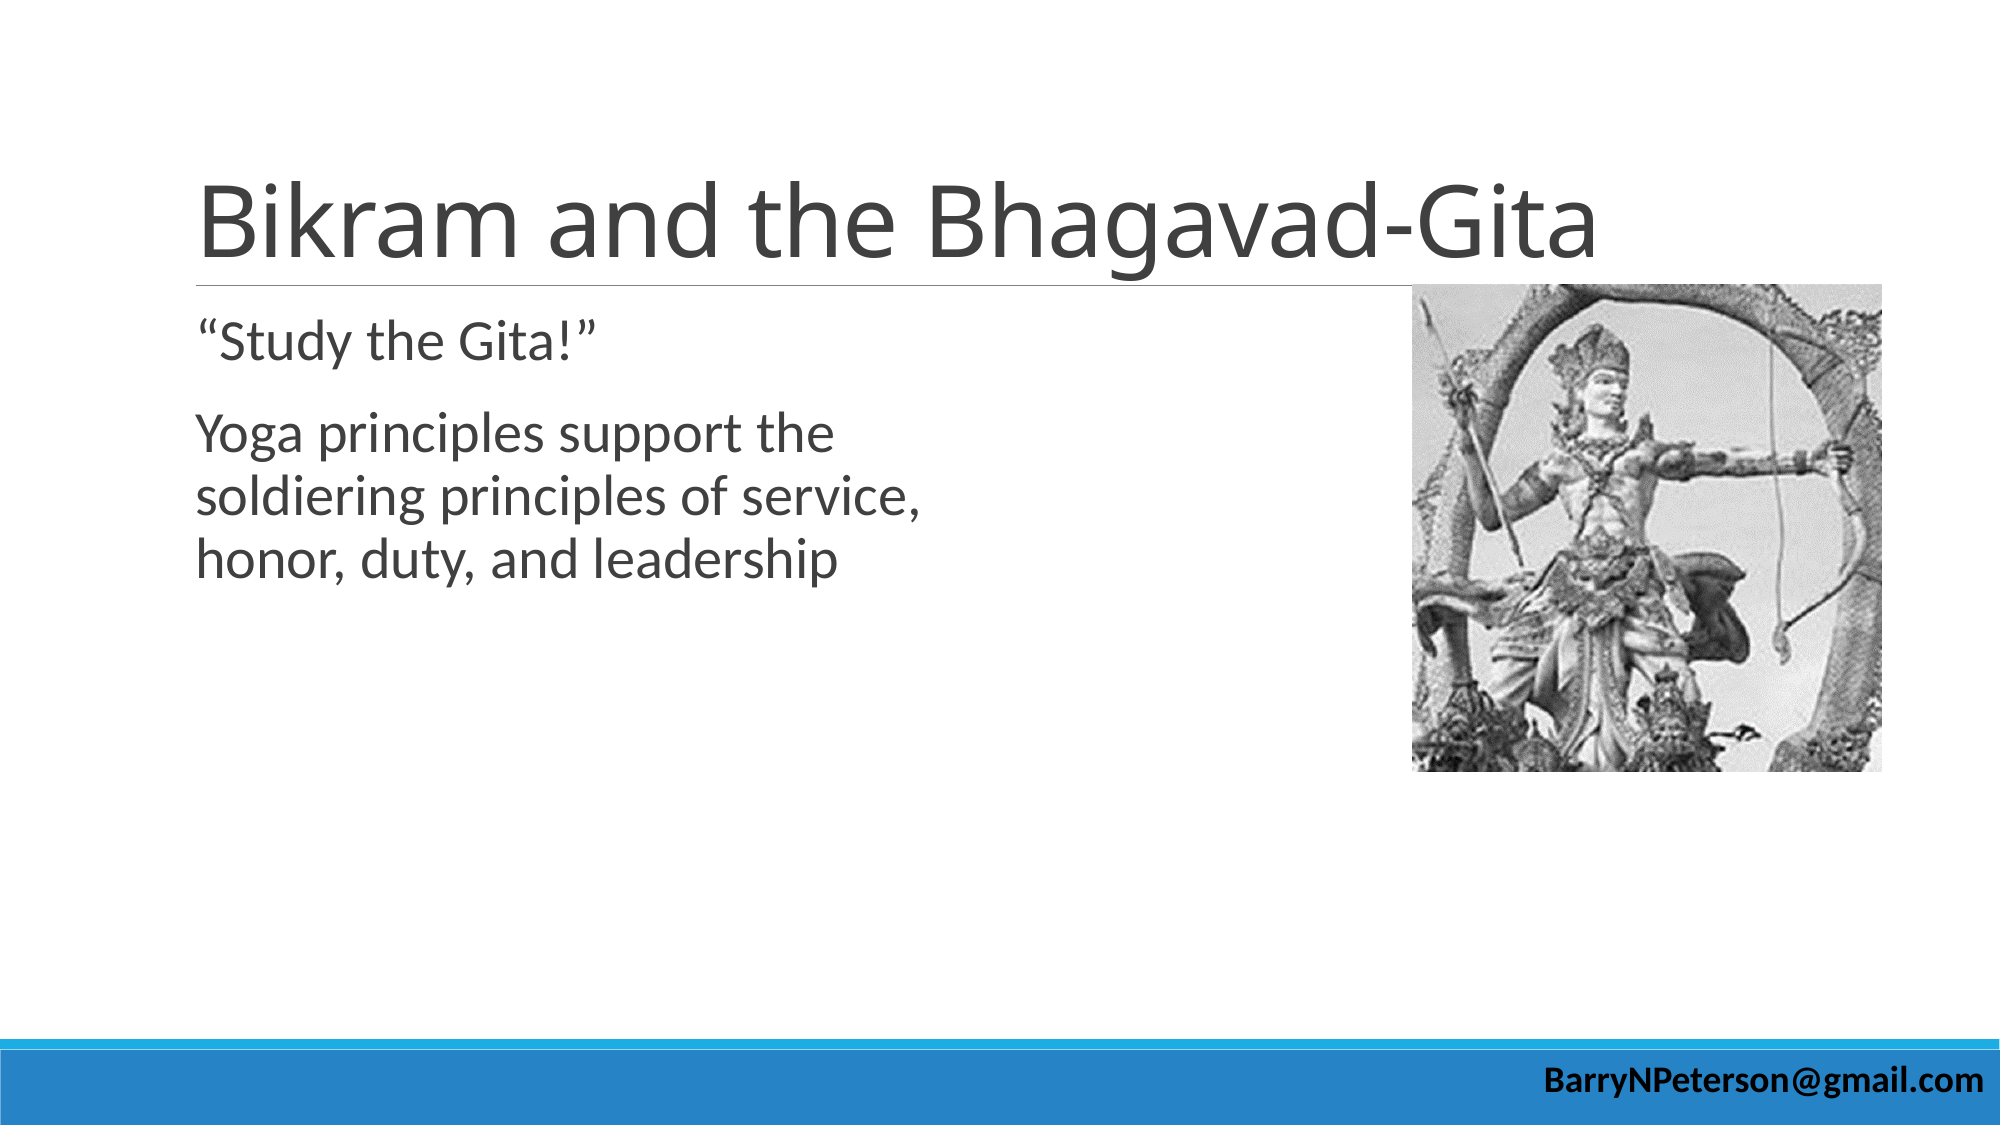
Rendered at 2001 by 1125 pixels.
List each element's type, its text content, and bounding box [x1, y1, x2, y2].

list “Study the Gita!” Yoga principles support the soldiering principles of service, honor, duty, and leadership [180, 302, 986, 963]
title Bikram and the Bhagavad-Gita [180, 47, 1830, 285]
text_box BarryNPeterson@gmail.com [999, 1047, 2000, 1108]
picture [1411, 284, 1882, 773]
